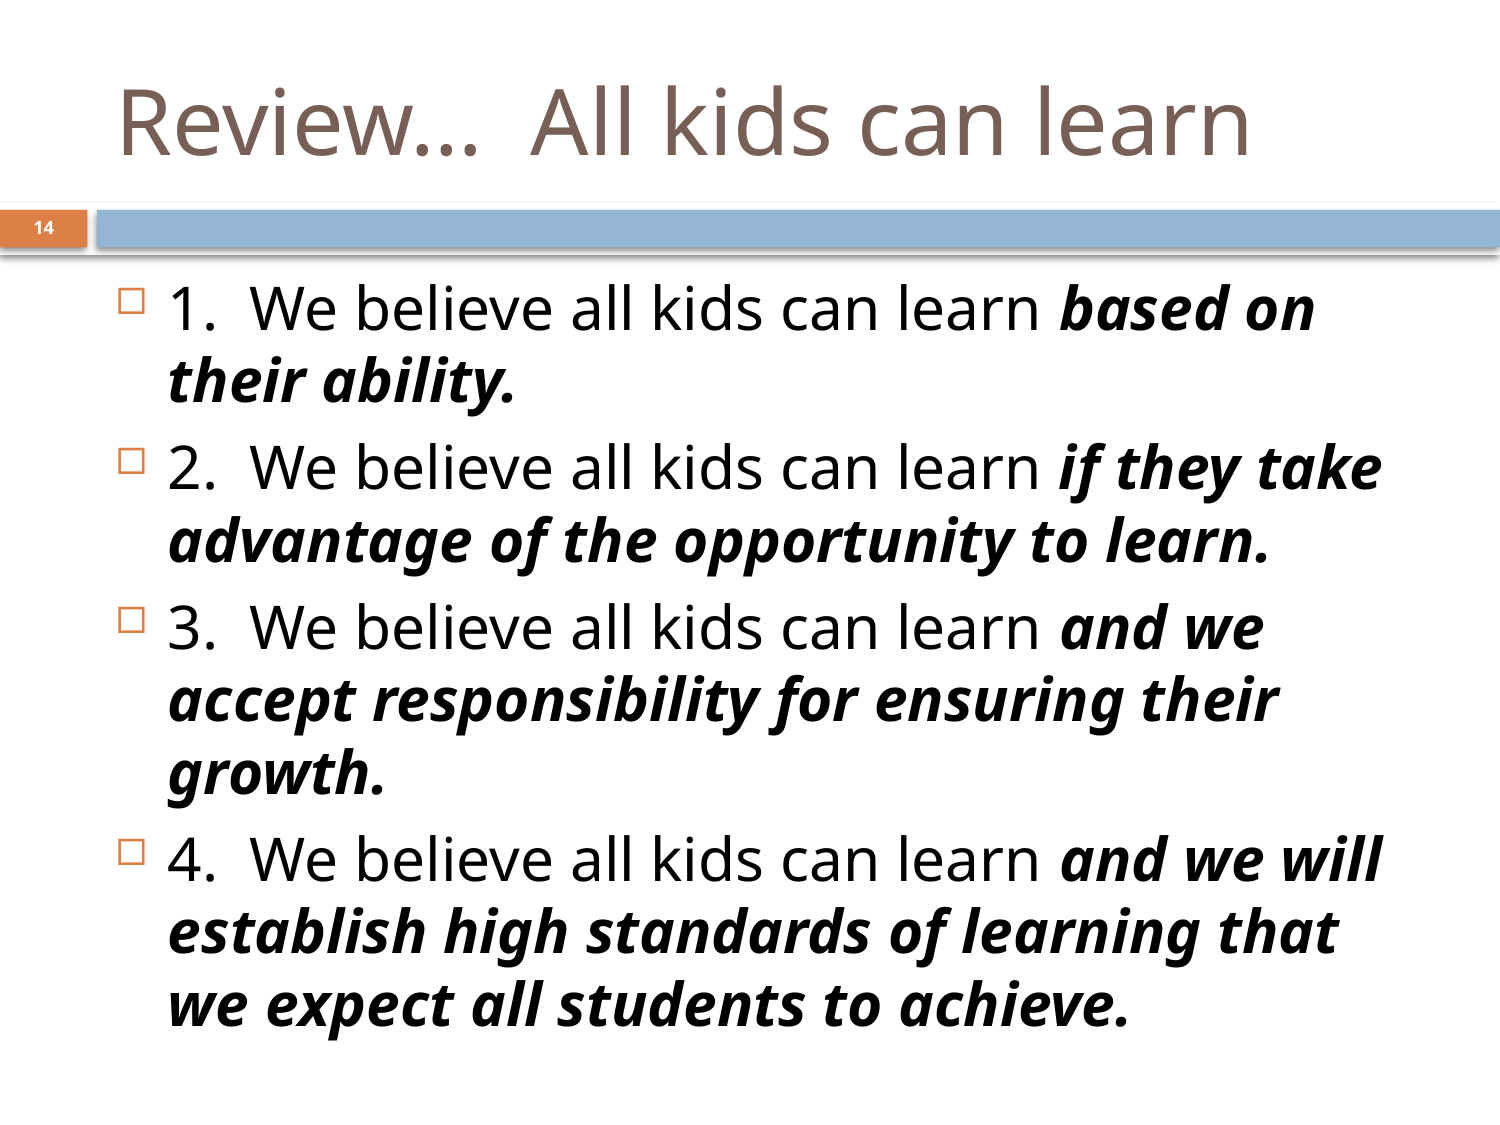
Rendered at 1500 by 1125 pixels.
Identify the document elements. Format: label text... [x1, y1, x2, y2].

list 1. We believe all kids can learn based on their ability. 2. We believe all kids can learn if they take advantage of the opportunity to learn. 3. We believe all kids can learn and we accept responsibility for ensuring their growth. 4. We believe all kids can learn and we will establish high standards of learning that we expect all students to achieve. [100, 262, 1439, 1001]
slide_number 14 [0, 208, 88, 249]
title Review… All kids can learn [100, 37, 1439, 201]
